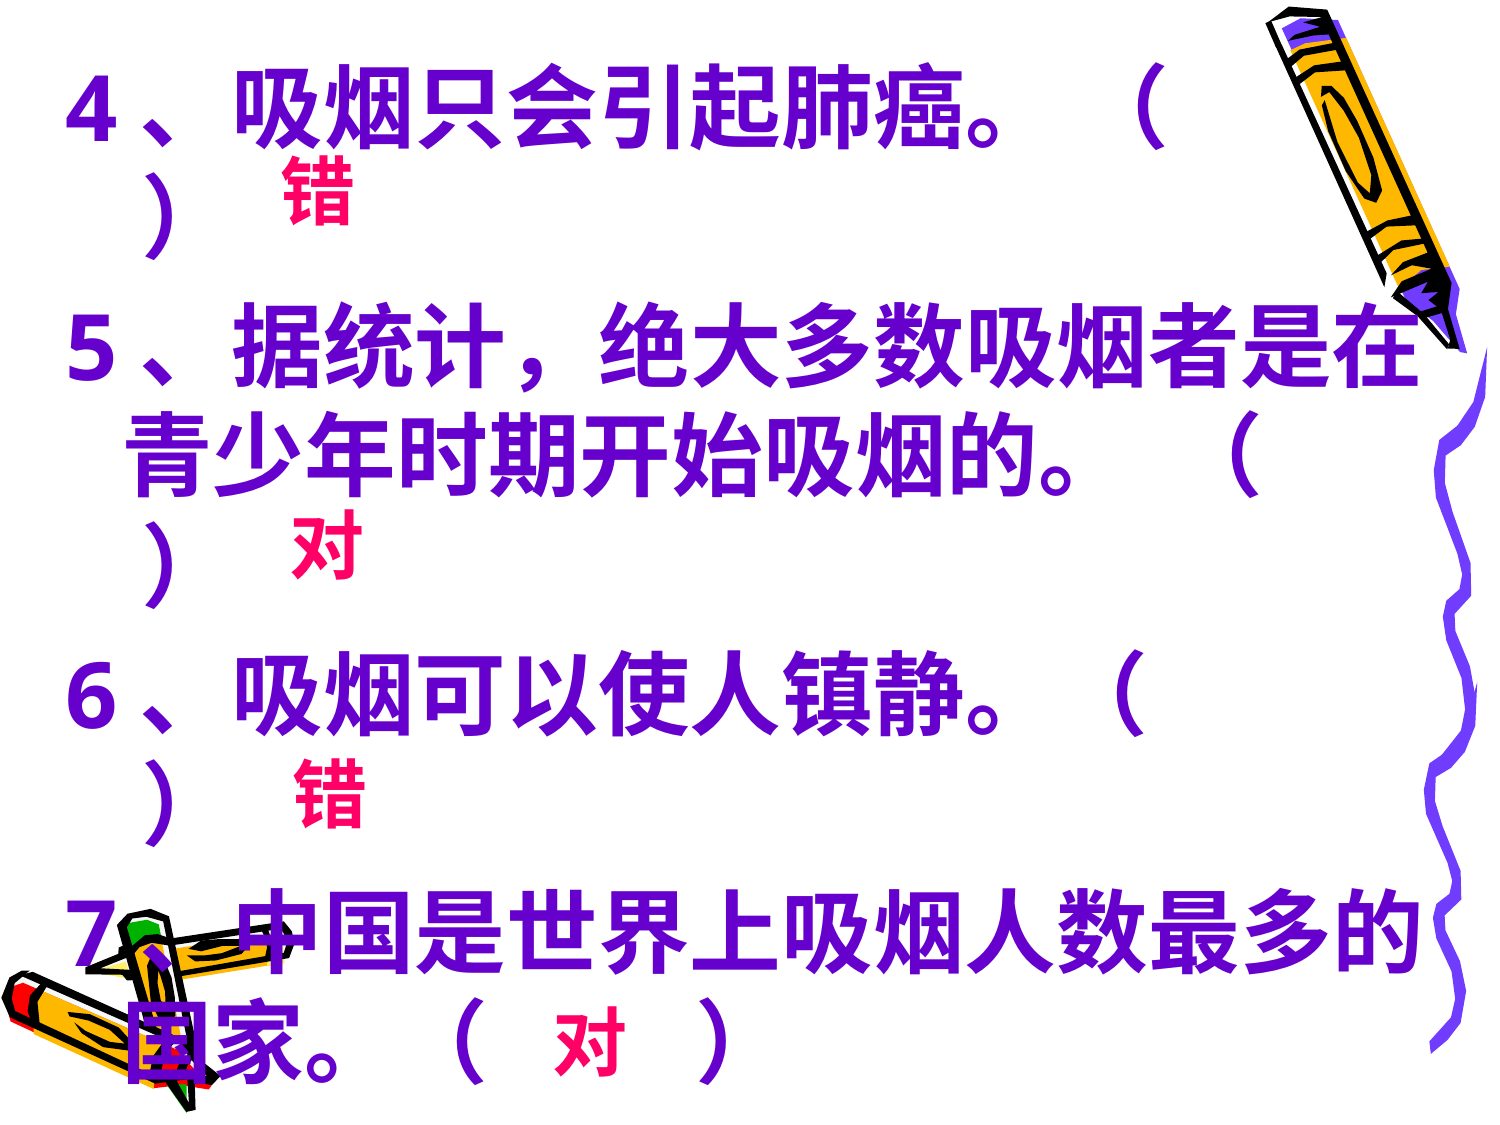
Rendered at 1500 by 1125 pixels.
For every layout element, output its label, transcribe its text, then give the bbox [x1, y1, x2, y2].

text_box 对 [275, 491, 400, 597]
list 4、吸烟只会引起肺癌。 （ ） 5、据统计，绝大多数吸烟者是在青少年时期开始吸烟的。 （ ） 6、吸烟可以使人镇静。（ ） 7、中国是世界上吸烟人数最多的国家。（ ） [49, 42, 1451, 968]
text_box 错 [277, 739, 391, 845]
text_box 对 [537, 987, 663, 1093]
text_box 错 [265, 137, 379, 242]
